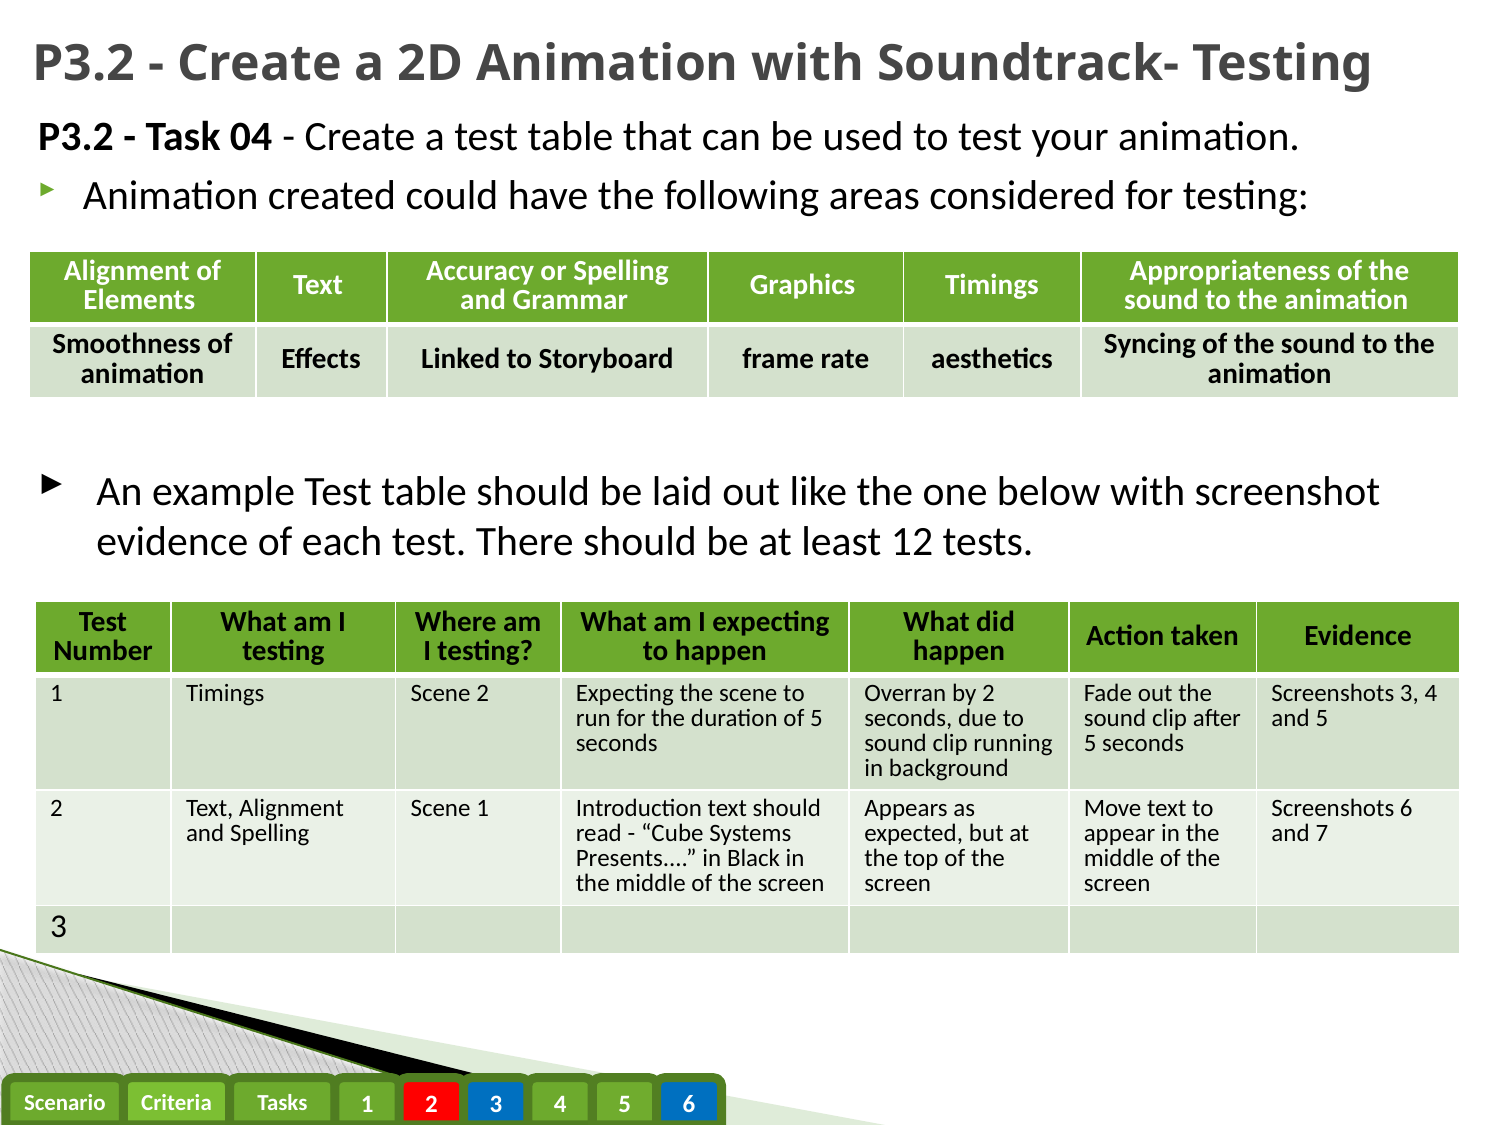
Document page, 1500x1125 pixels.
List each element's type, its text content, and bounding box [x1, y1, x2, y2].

table_header Alignment of Elements [30, 252, 255, 322]
table_cell [1070, 906, 1256, 953]
table_cell Text, Alignment and Spelling [172, 791, 395, 905]
table_header Appropriateness of the sound to the animation [1082, 252, 1458, 322]
table_cell aesthetics [904, 327, 1080, 397]
table_cell Expecting the scene to run for the duration of 5 seconds [562, 678, 848, 789]
list P3.2 - Task 04 - Create a test table that can be used to test your animation. Animation created could have the following areas considered for testing: An example Test table should be laid out like the one below with screenshot evidence of each test. There should be at least 12 tests. [23, 102, 1442, 587]
table_header Where am I testing? [396, 602, 560, 672]
table_cell Move text to appear in the middle of the screen [1070, 791, 1256, 905]
text_box P3.2 - Create a 2D Animation with Soundtrack- Testing [17, 19, 1471, 102]
table_cell 1 [36, 678, 170, 789]
table_cell Effects [257, 327, 386, 397]
table_cell Timings [172, 678, 395, 789]
table_cell [172, 906, 395, 953]
table_cell Smoothness of animation [30, 327, 255, 397]
table_cell frame rate [709, 327, 903, 397]
table_header Action taken [1070, 602, 1256, 672]
table_header Accuracy or Spelling and Grammar [388, 252, 707, 322]
table_cell [562, 906, 848, 953]
table_cell [1257, 906, 1459, 953]
table_header Test Number [36, 602, 170, 672]
table_cell Syncing of the sound to the animation [1082, 327, 1458, 397]
table_cell Linked to Storyboard [388, 327, 707, 397]
table_cell Fade out the sound clip after 5 seconds [1070, 678, 1256, 789]
table_header What am I expecting to happen [562, 602, 848, 672]
table_cell [850, 906, 1068, 953]
table_cell Introduction text should read - “Cube Systems Presents....” in Black in the middle of the screen [562, 791, 848, 905]
table_cell Screenshots 3, 4 and 5 [1257, 678, 1459, 789]
table_cell [396, 906, 560, 953]
table_header What am I testing [172, 602, 395, 672]
table_cell Scene 2 [396, 678, 560, 789]
table_header Evidence [1257, 602, 1459, 672]
table_cell 3 [36, 906, 170, 953]
table_cell Scene 1 [396, 791, 560, 905]
table_header Timings [904, 252, 1080, 322]
table_header Graphics [709, 252, 903, 322]
table_cell Screenshots 6 and 7 [1257, 791, 1459, 905]
table_cell Overran by 2 seconds, due to sound clip running in background [850, 678, 1068, 789]
table_header What did happen [850, 602, 1068, 672]
table_cell 2 [36, 791, 170, 905]
table_header Text [257, 252, 386, 322]
table_cell Appears as expected, but at the top of the screen [850, 791, 1068, 905]
